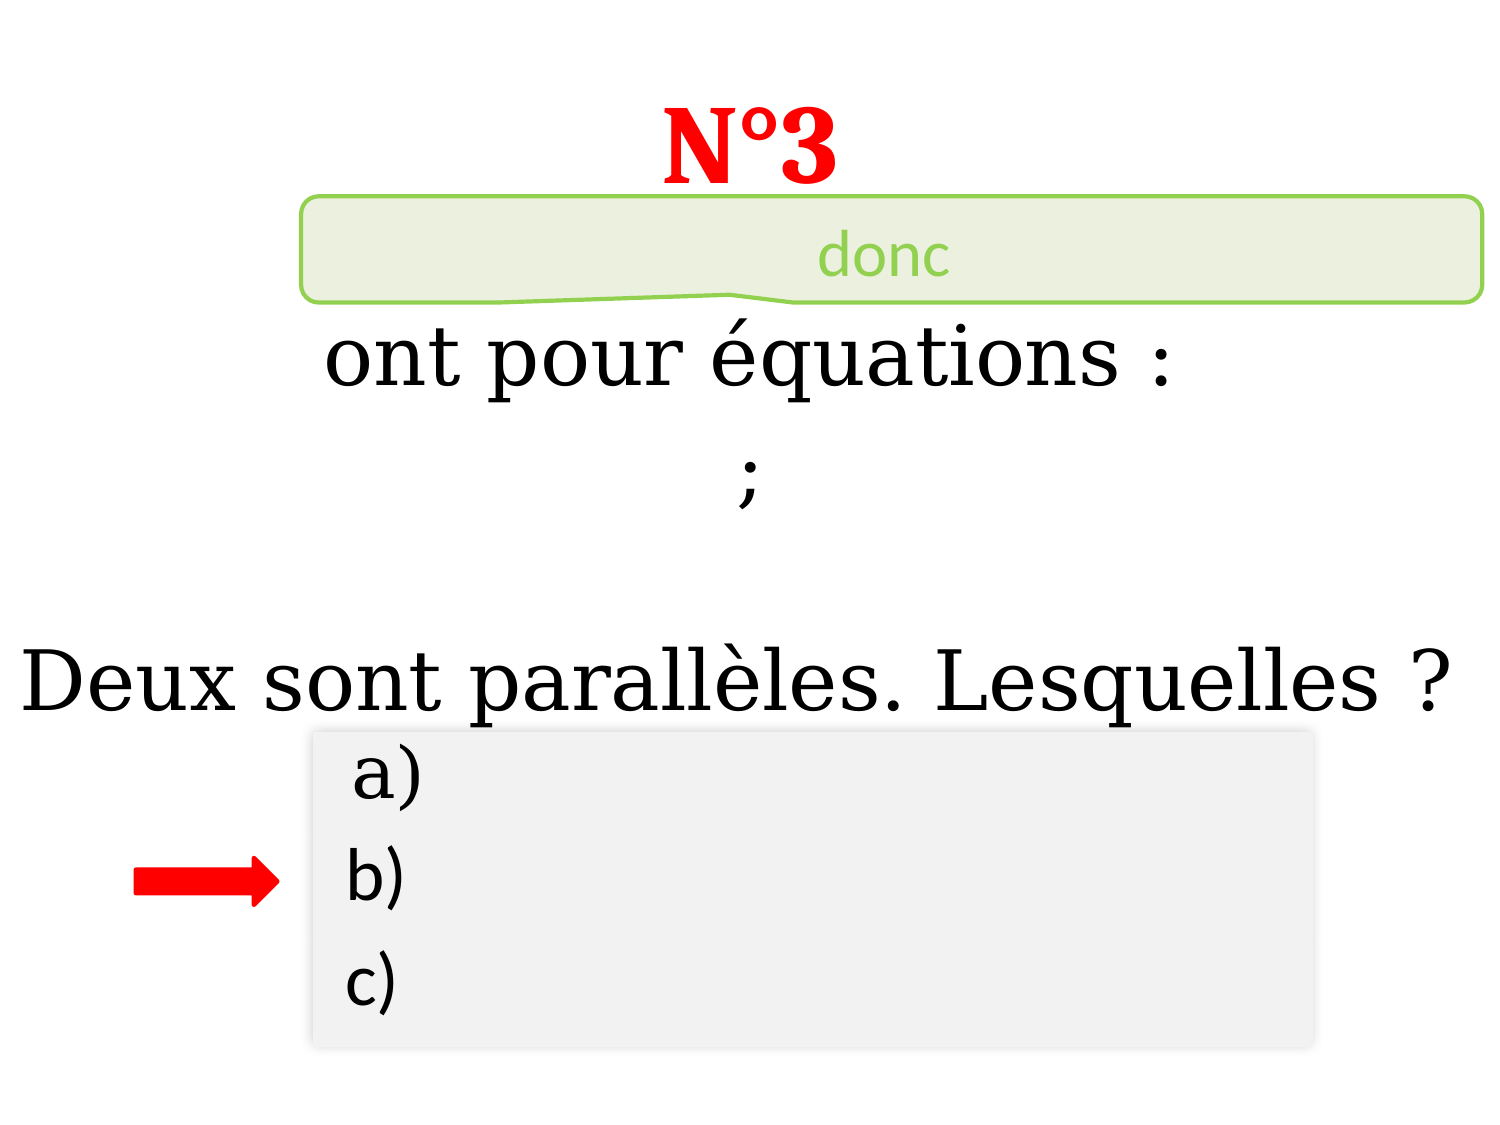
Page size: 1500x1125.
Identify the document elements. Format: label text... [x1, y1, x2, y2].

text_box N°3 [0, 63, 1500, 214]
text_box [133, 855, 280, 907]
